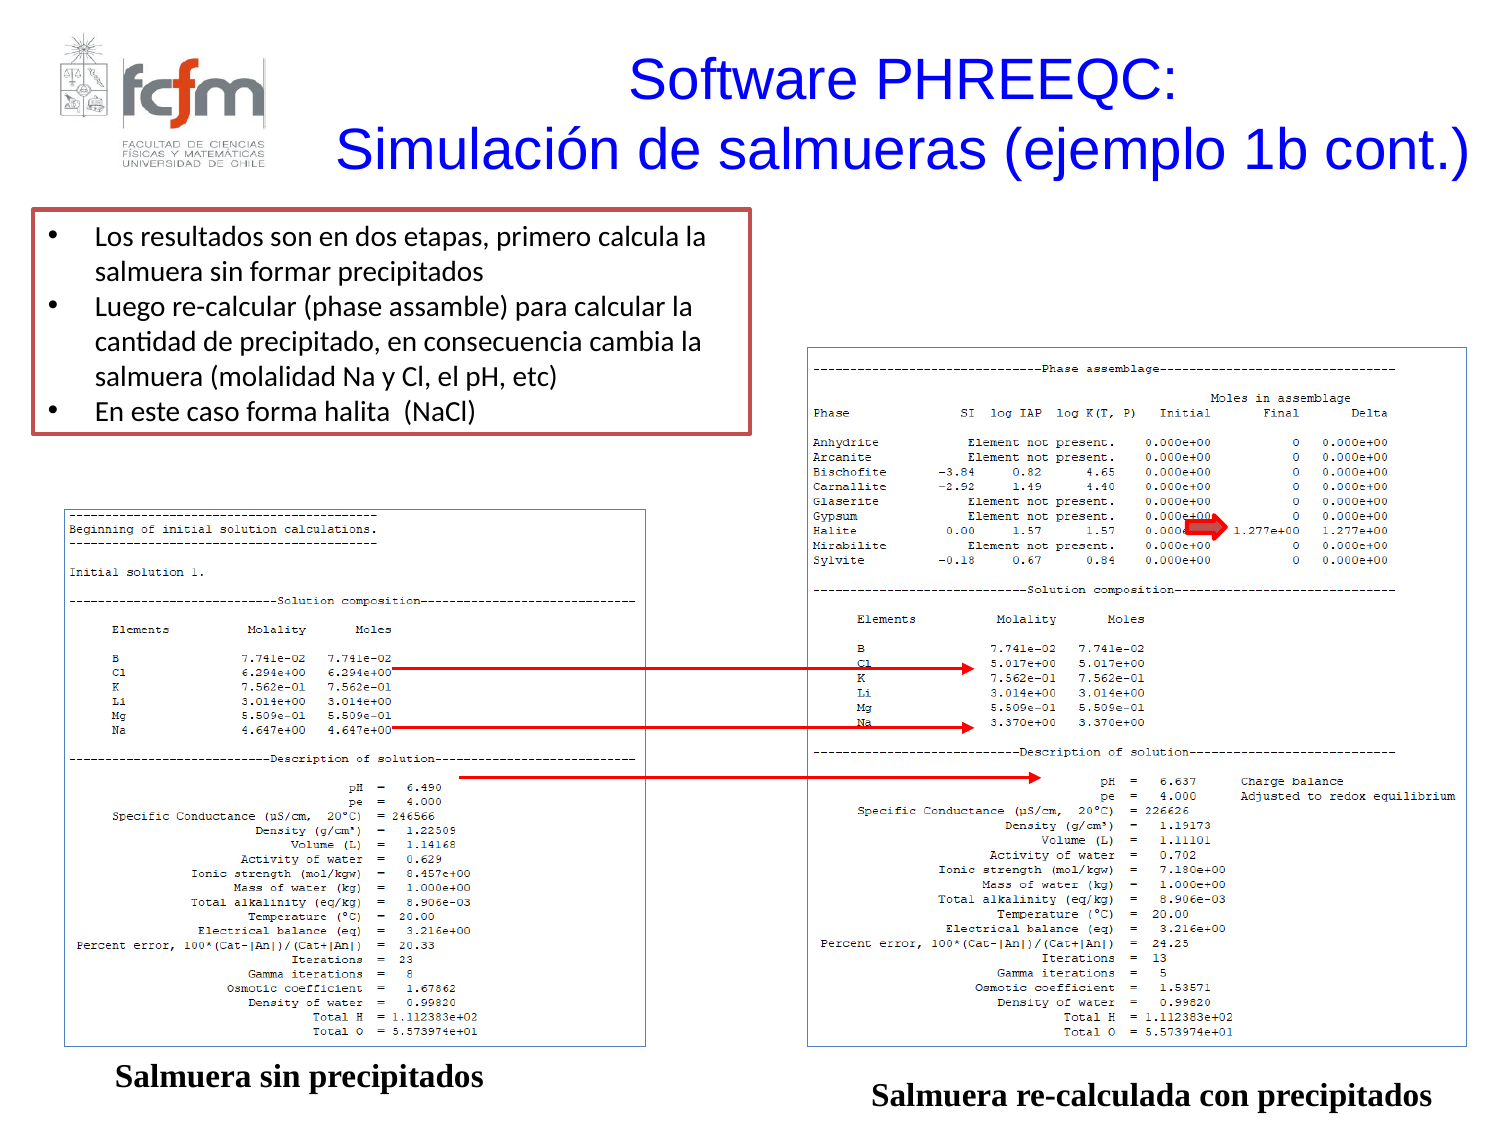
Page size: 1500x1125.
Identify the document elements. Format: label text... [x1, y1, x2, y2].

picture [64, 508, 646, 1047]
text_box Software PHREEQC: Simulación de salmueras (ejemplo 1b cont.) [458, 16, 1350, 206]
text_box Salmuera re-calculada con precipitados [856, 1066, 1459, 1121]
text_box Salmuera sin precipitados [100, 1054, 526, 1102]
text_box Los resultados son en dos etapas, primero calcula la salmuera sin formar precipitados Luego re-calcular (phase assamble) para calcular la cantidad de precipitado, en consecuencia cambia la salmuera (molalidad Na y Cl, el pH, etc) En este caso forma halita (NaCl) [31, 207, 752, 436]
picture [807, 346, 1468, 1047]
